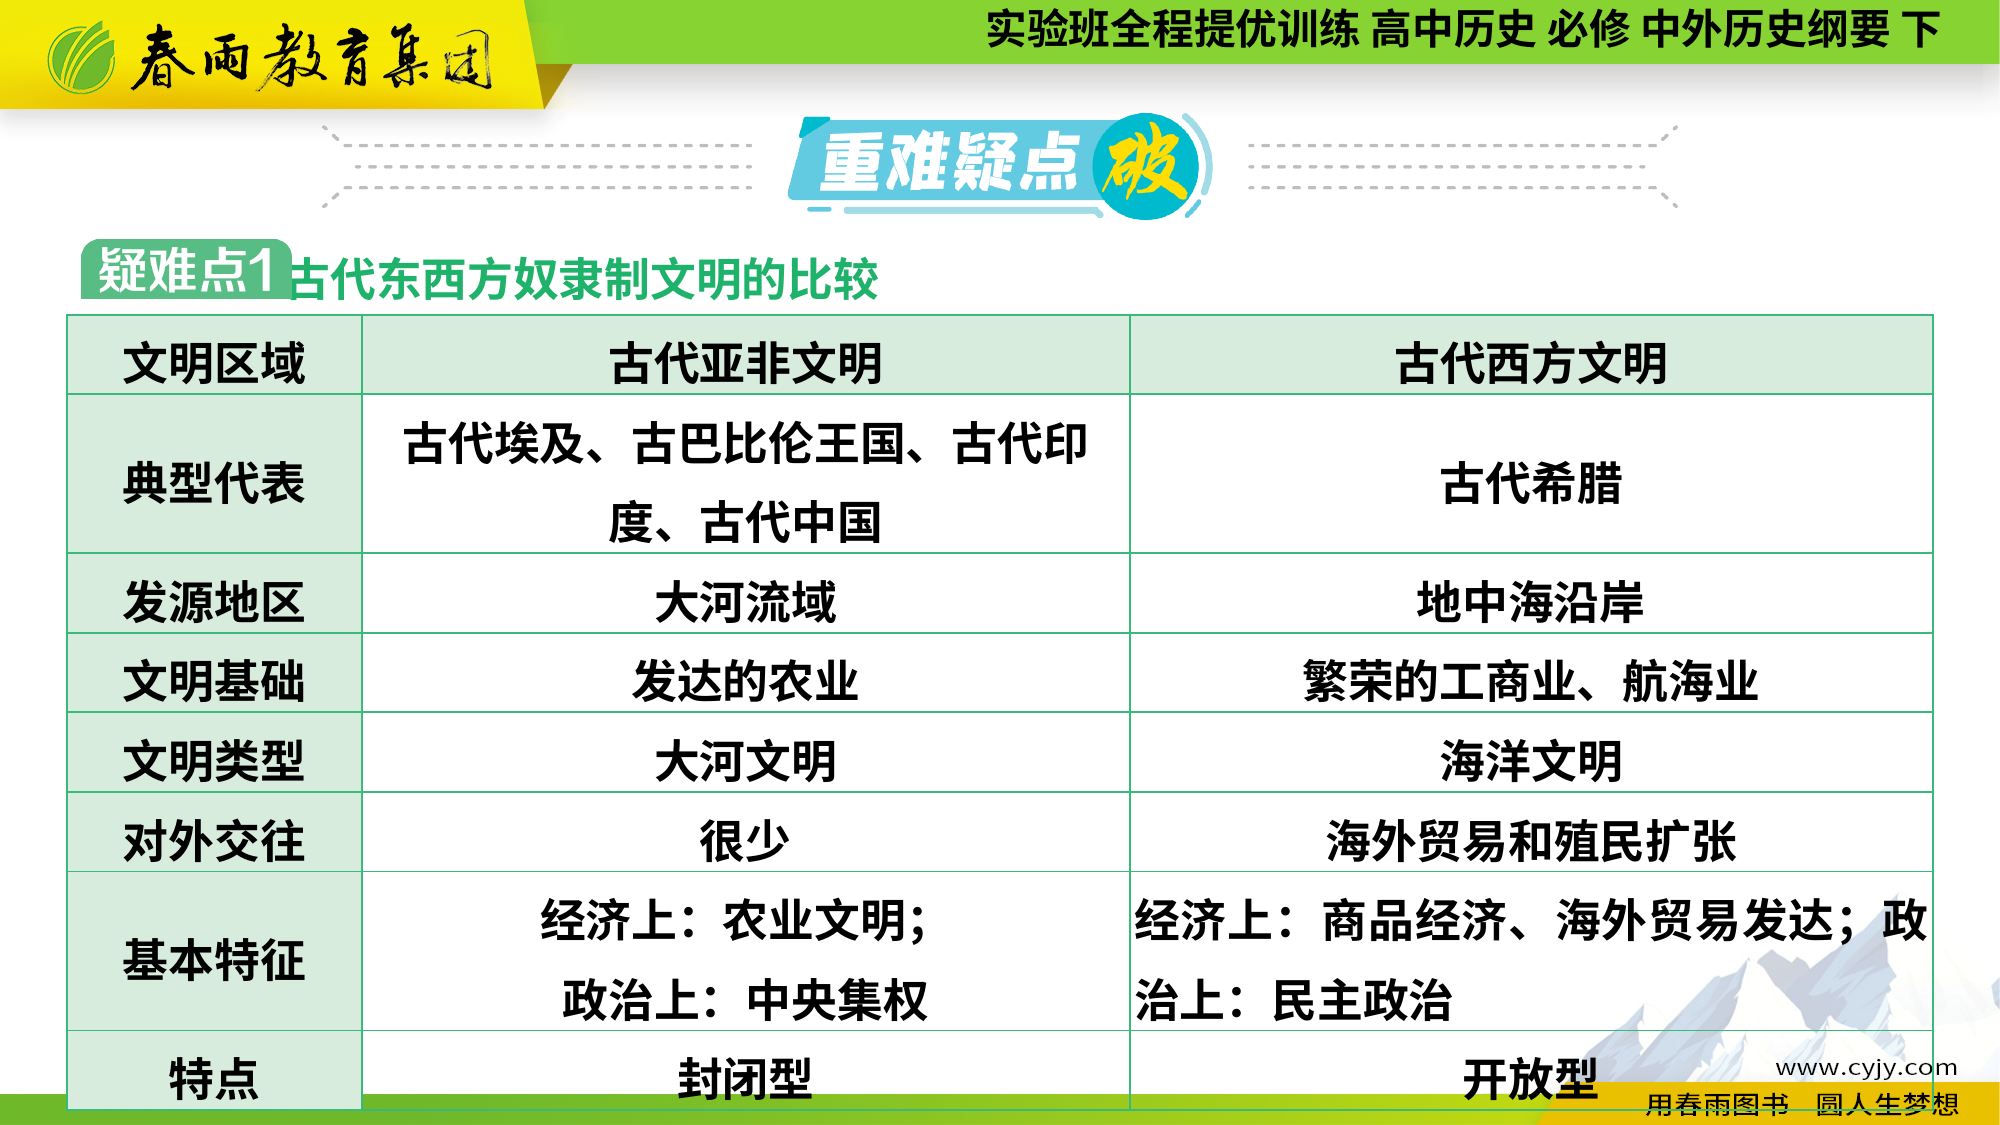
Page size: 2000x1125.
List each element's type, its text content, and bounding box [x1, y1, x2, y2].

table_header 古代西方文明 [1131, 316, 1932, 393]
table_cell 基本特征 [68, 872, 361, 1030]
table_cell 开放型 [1131, 1031, 1932, 1109]
table_cell 很少 [363, 793, 1129, 871]
table_cell 大河流域 [363, 554, 1129, 632]
table_cell 特点 [68, 1031, 361, 1109]
table_cell 古代埃及、古巴比伦王国、古代印度、古代中国 [363, 395, 1129, 552]
table_cell 文明类型 [68, 713, 361, 791]
picture [0, 0, 2000, 1125]
table_cell 发源地区 [68, 554, 361, 632]
table_cell 经济上：商品经济、海外贸易发达；政治上：民主政治 [1131, 872, 1932, 1030]
table_cell 封闭型 [363, 1031, 1129, 1109]
table_cell 文明基础 [68, 634, 361, 711]
table_cell 古代希腊 [1131, 395, 1932, 552]
table_cell 对外交往 [68, 793, 361, 871]
table_cell 海洋文明 [1131, 713, 1932, 791]
table_cell 繁荣的工商业、航海业 [1131, 634, 1932, 711]
table_cell 大河文明 [363, 713, 1129, 791]
table_cell 地中海沿岸 [1131, 554, 1932, 632]
table_cell 海外贸易和殖民扩张 [1131, 793, 1932, 871]
table_cell 经济上：农业文明； 政治上：中央集权 [363, 872, 1129, 1030]
table_cell 发达的农业 [363, 634, 1129, 711]
list 古代东西方奴隶制文明的比较 [59, 216, 1944, 304]
table_header 古代亚非文明 [363, 316, 1129, 393]
table_cell 典型代表 [68, 395, 361, 552]
table_header 文明区域 [68, 316, 361, 393]
